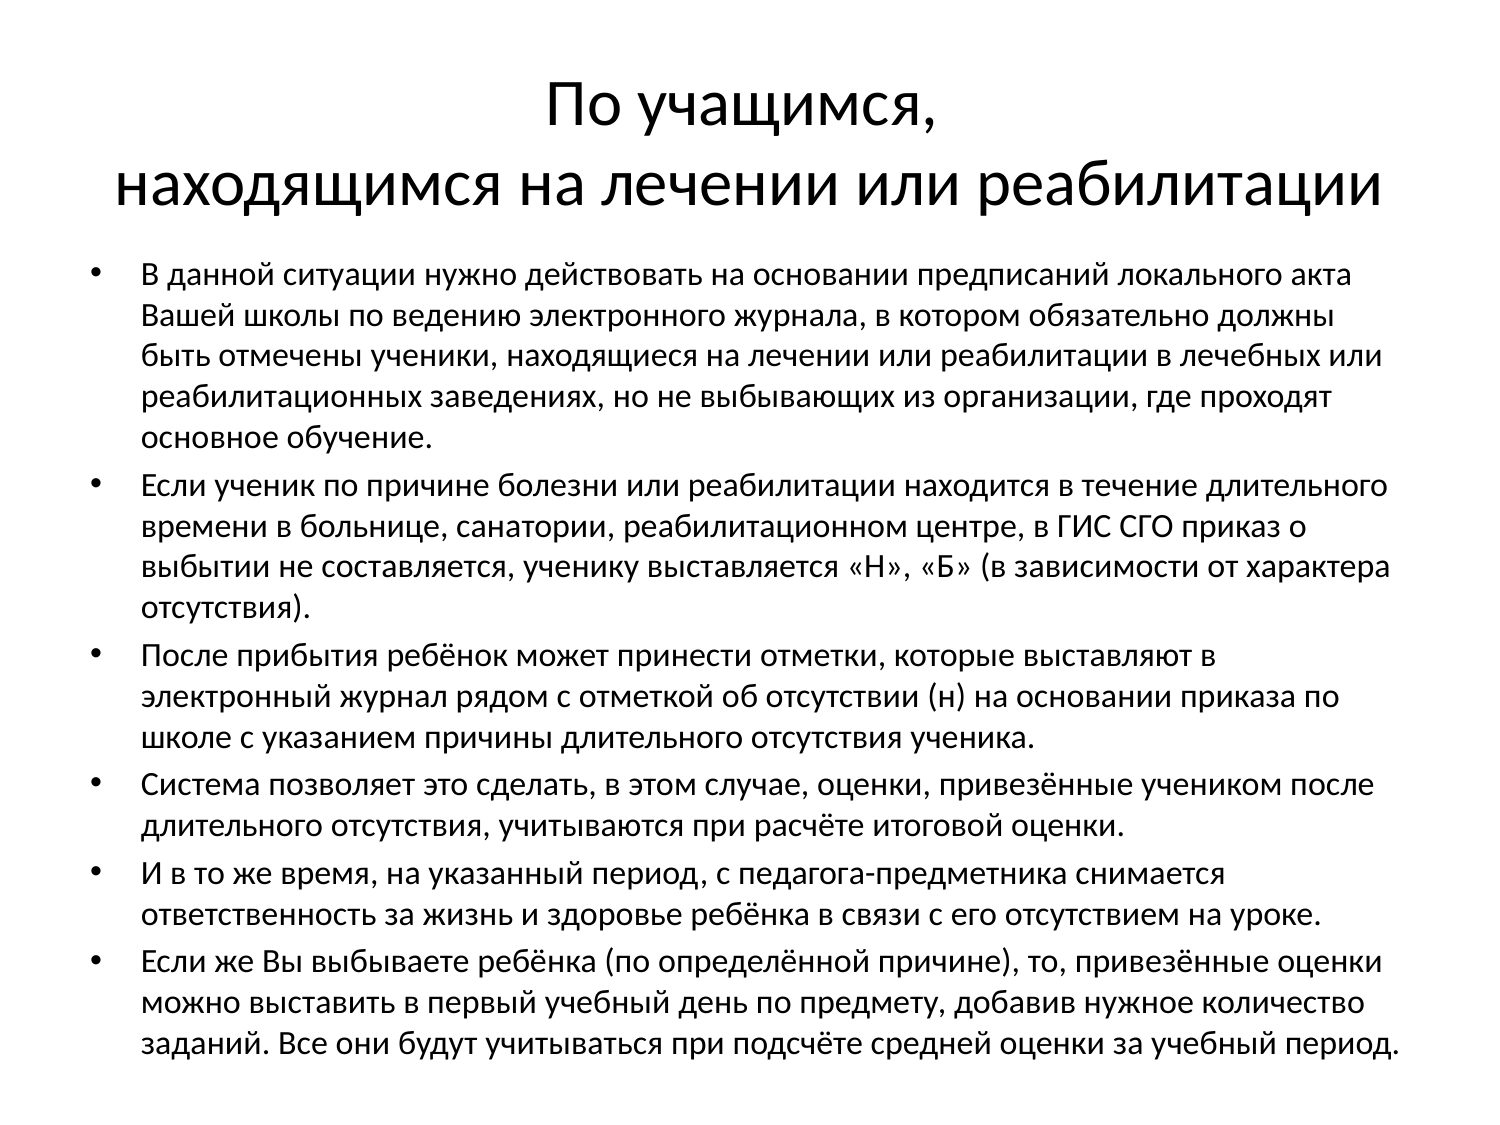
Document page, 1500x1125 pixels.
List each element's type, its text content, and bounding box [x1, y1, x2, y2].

list В данной ситуации нужно действовать на основании предписаний локального акта Вашей школы по ведению электронного журнала, в котором обязательно должны быть отмечены ученики, находящиеся на лечении или реабилитации в лечебных или реабилитационных заведениях, но не выбывающих из организации, где проходят основное обучение. Если ученик по причине болезни или реабилитации находится в течение длительного времени в больнице, санатории, реабилитационном центре, в ГИС СГО приказ о выбытии не составляется, ученику выставляется «Н», «Б» (в зависимости от характера отсутствия). После прибытия ребёнок может принести отметки, которые выставляют в электронный журнал рядом с отметкой об отсутствии (н) на основании приказа по школе с указанием причины длительного отсутствия ученика. Система позволяет это сделать, в этом случае, оценки, привезённые учеником после длительного отсутствия, учитываются при расчёте итоговой оценки. И в то же время, на указанный период, с педагога-предметника снимается ответственность за жизнь и здоровье ребёнка в связи с его отсутствием на уроке. Если же Вы выбываете ребёнка (по определённой причине), то, привезённые оценки можно выставить в первый учебный день по предмету, добавив нужное количество заданий. Все они будут учитываться при подсчёте средней оценки за учебный период. [75, 243, 1425, 1094]
title По учащимся, находящимся на лечении или реабилитации [75, 45, 1425, 233]
